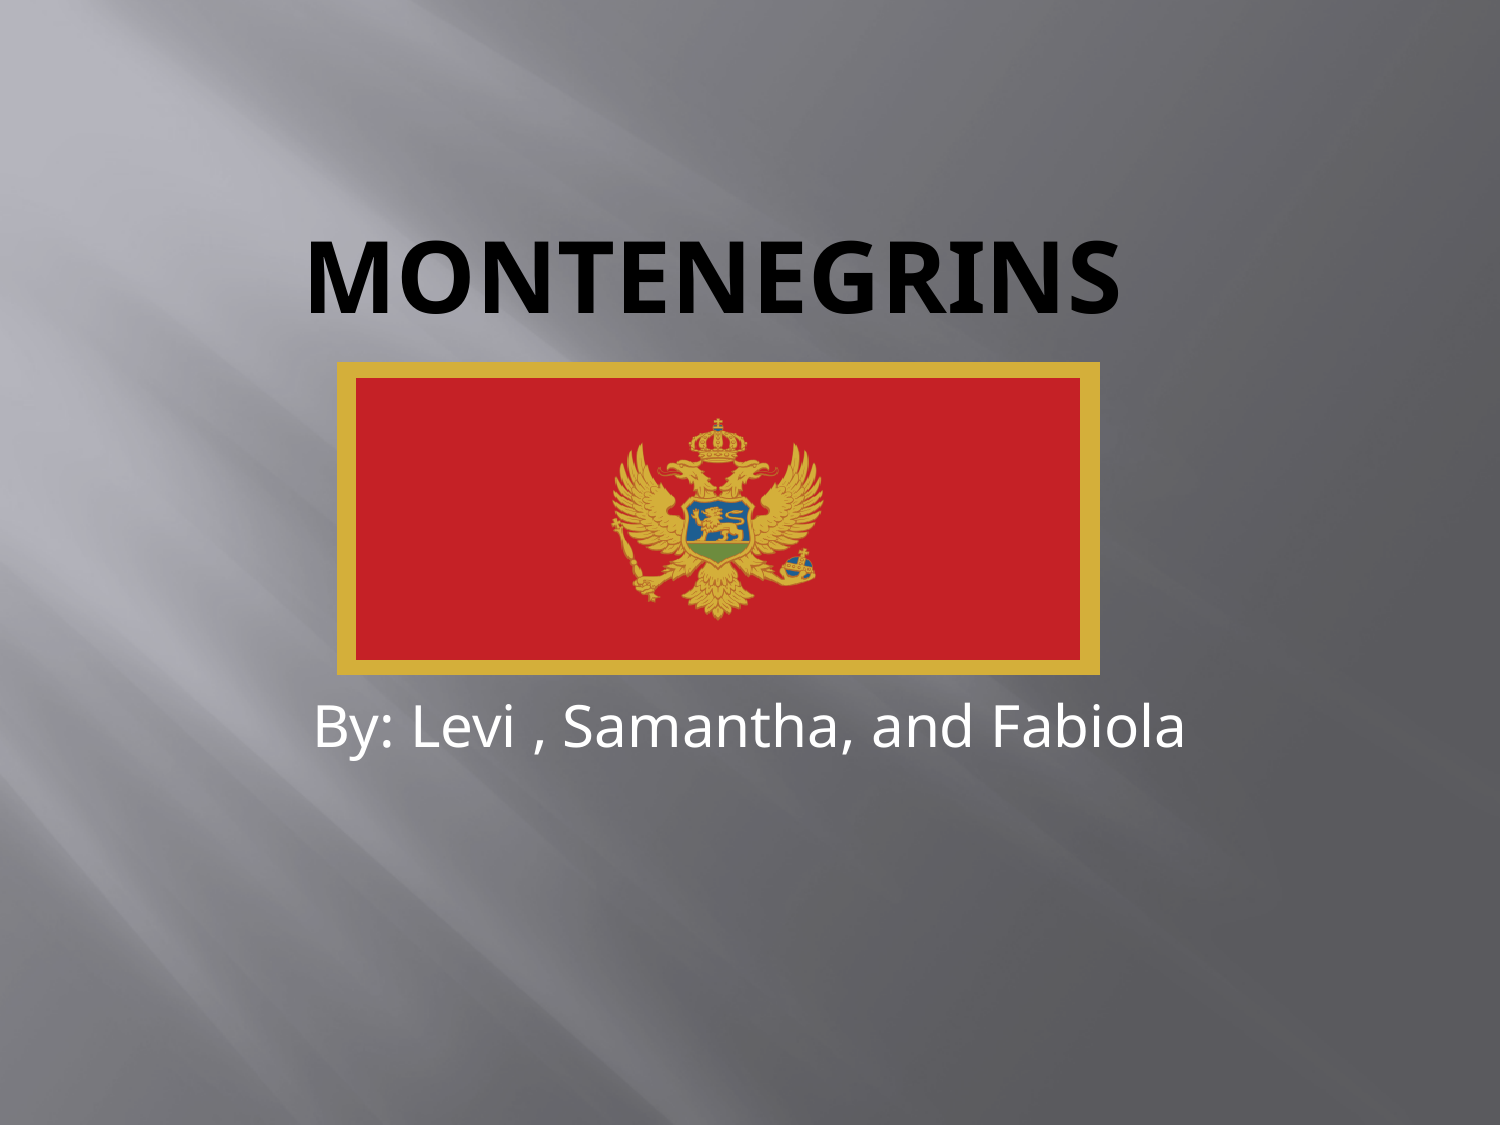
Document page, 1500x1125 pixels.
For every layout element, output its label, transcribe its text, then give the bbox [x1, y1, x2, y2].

picture [337, 362, 1101, 676]
subtitle By: Levi , Samantha, and Fabiola [225, 600, 1275, 888]
title Montenegrins [75, 212, 1350, 454]
